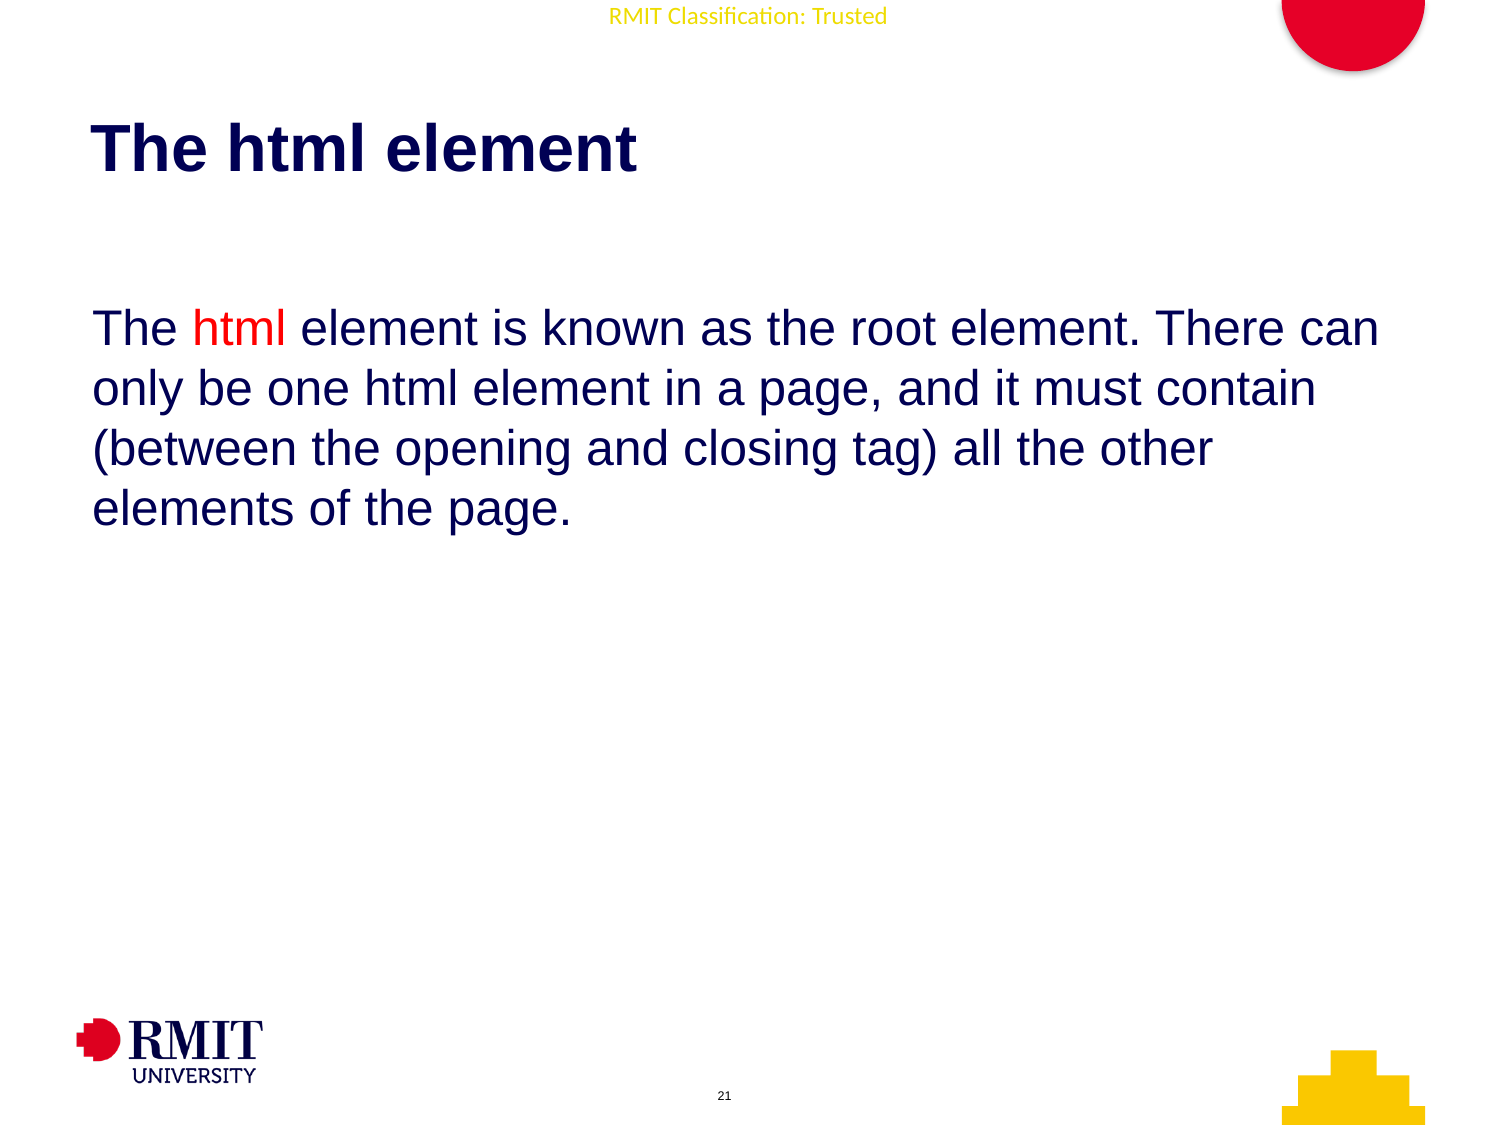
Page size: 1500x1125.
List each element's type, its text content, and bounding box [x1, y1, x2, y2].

title The html element [75, 23, 1237, 267]
list The html element is known as the root element. There can only be one html element in a page, and it must contain (between the opening and closing tag) all the other elements of the page. [75, 288, 1425, 952]
picture [57, 1001, 281, 1102]
